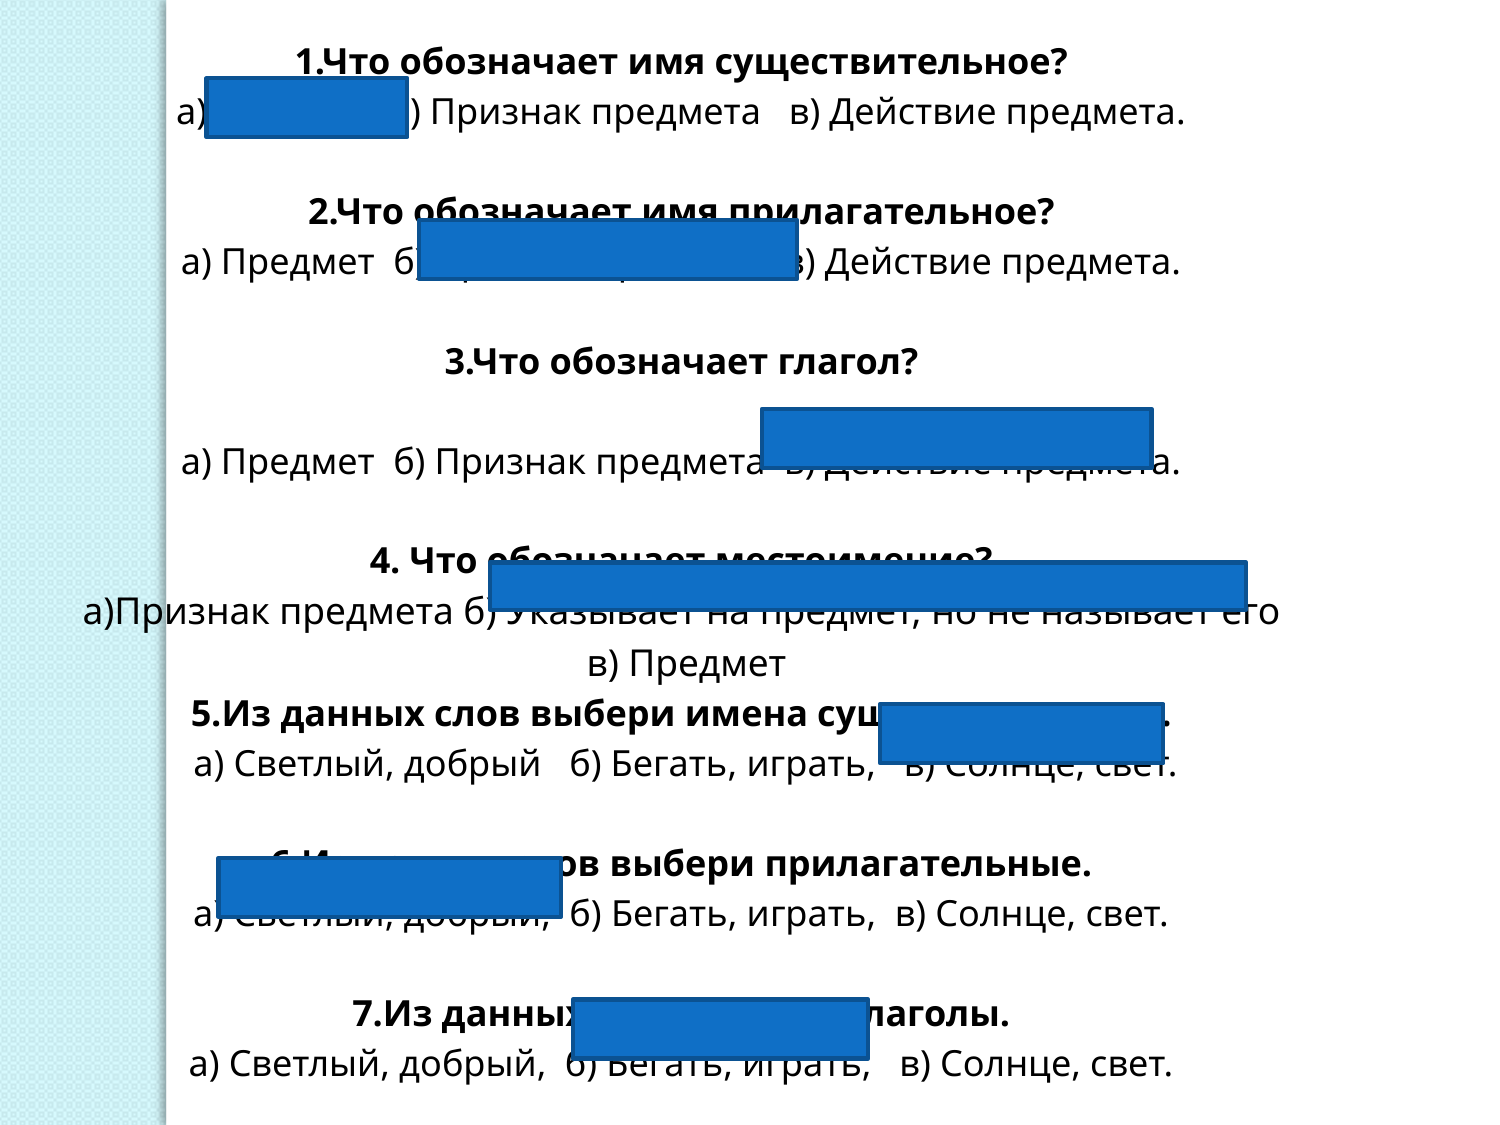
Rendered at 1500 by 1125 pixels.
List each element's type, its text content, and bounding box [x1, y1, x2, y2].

text_box [878, 702, 1165, 765]
text_box [417, 218, 799, 281]
text_box [204, 76, 409, 139]
list 1.Что обозначает имя существительное? а) Предмет б) Признак предмета в) Действие предмета. 2.Что обозначает имя прилагательное? а) Предмет б) Признак предмета в) Действие предмета. 3.Что обозначает глагол? а) Предмет б) Признак предмета в) Действие предмета. 4. Что обозначает местоимение? а)Признак предмета б) Указывает на предмет, но не называет его в) Предмет 5.Из данных слов выбери имена существительные. а) Светлый, добрый б) Бегать, играть, в) Солнце, свет. 6.Из данных слов выбери прилагательные. а) Светлый, добрый, б) Бегать, играть, в) Солнце, свет. 7.Из данных слов выбери глаголы. а) Светлый, добрый, б) Бегать, играть, в) Солнце, свет. [0, 31, 1350, 1106]
text_box [571, 997, 870, 1061]
text_box [216, 856, 563, 919]
text_box [488, 560, 1248, 612]
text_box [760, 407, 1154, 470]
